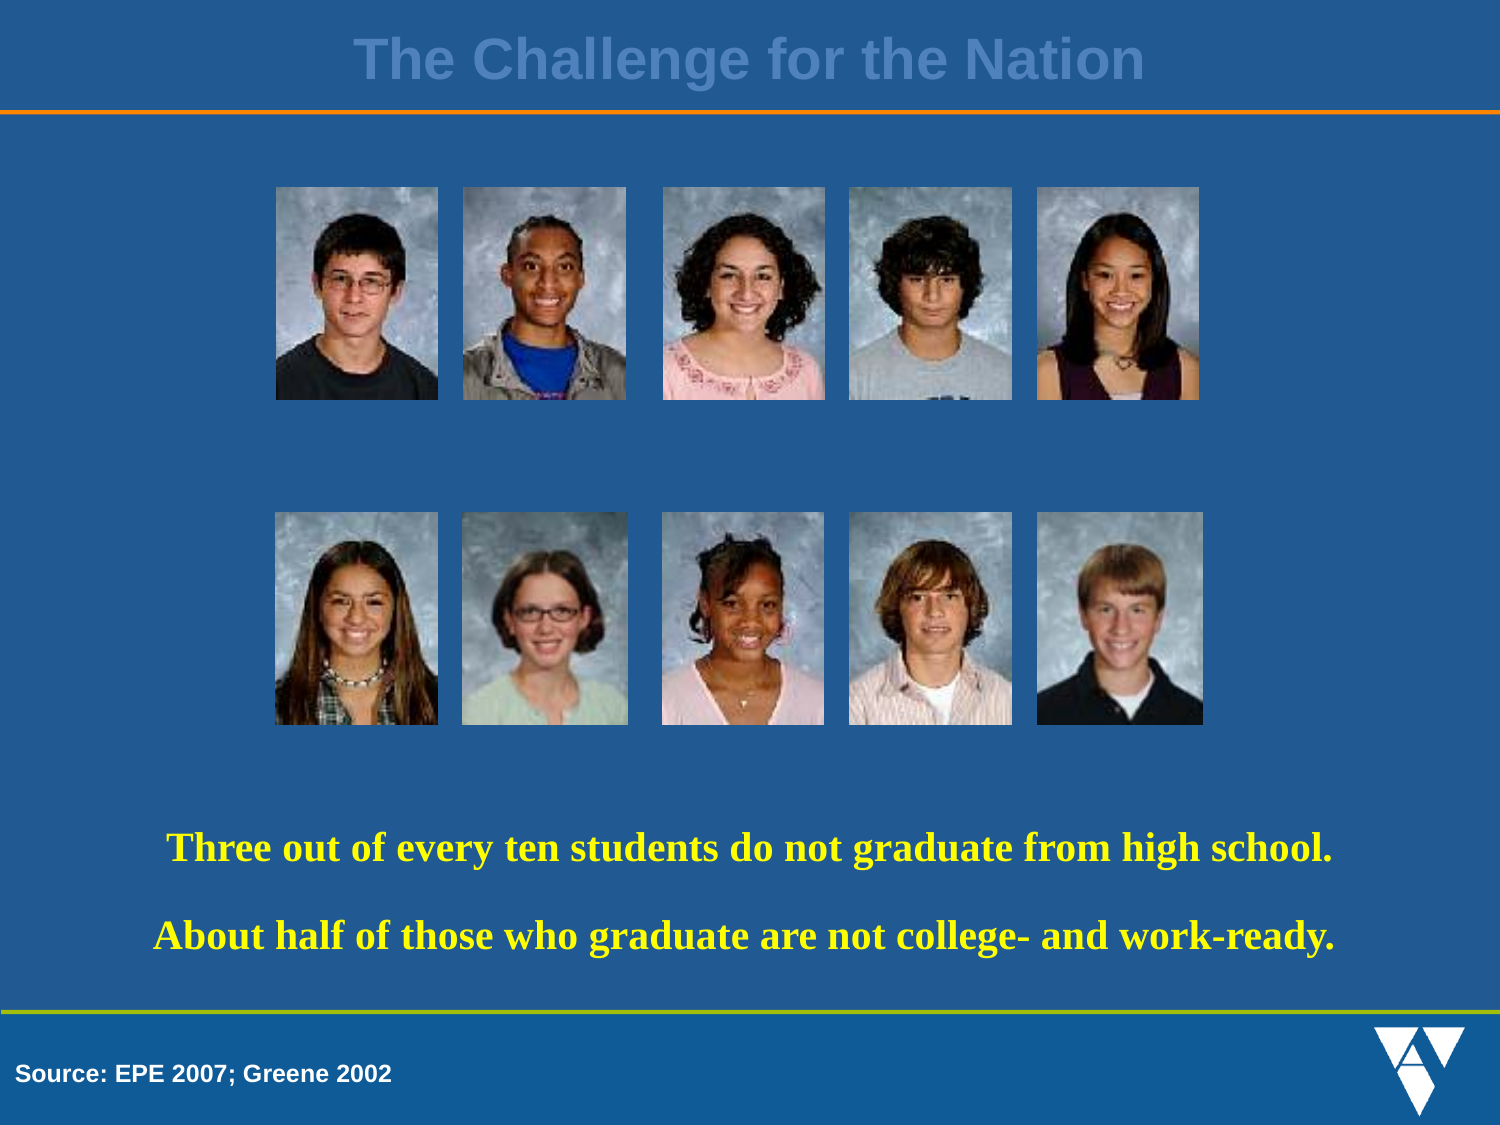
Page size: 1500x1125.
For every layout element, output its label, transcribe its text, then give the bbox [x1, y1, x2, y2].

picture [849, 512, 1012, 726]
picture [274, 512, 438, 726]
picture [662, 512, 825, 726]
text_box Three out of every ten students do not graduate from high school. [0, 812, 1500, 900]
picture [0, 1012, 1500, 1125]
picture [463, 187, 626, 401]
picture [462, 512, 628, 726]
picture [663, 187, 826, 401]
picture [1037, 187, 1200, 401]
picture [275, 187, 438, 401]
picture [849, 187, 1012, 401]
picture [1037, 512, 1203, 726]
text_box About half of those who graduate are not college- and work-ready. [0, 900, 1500, 965]
title The Challenge for the Nation [0, 0, 1500, 112]
